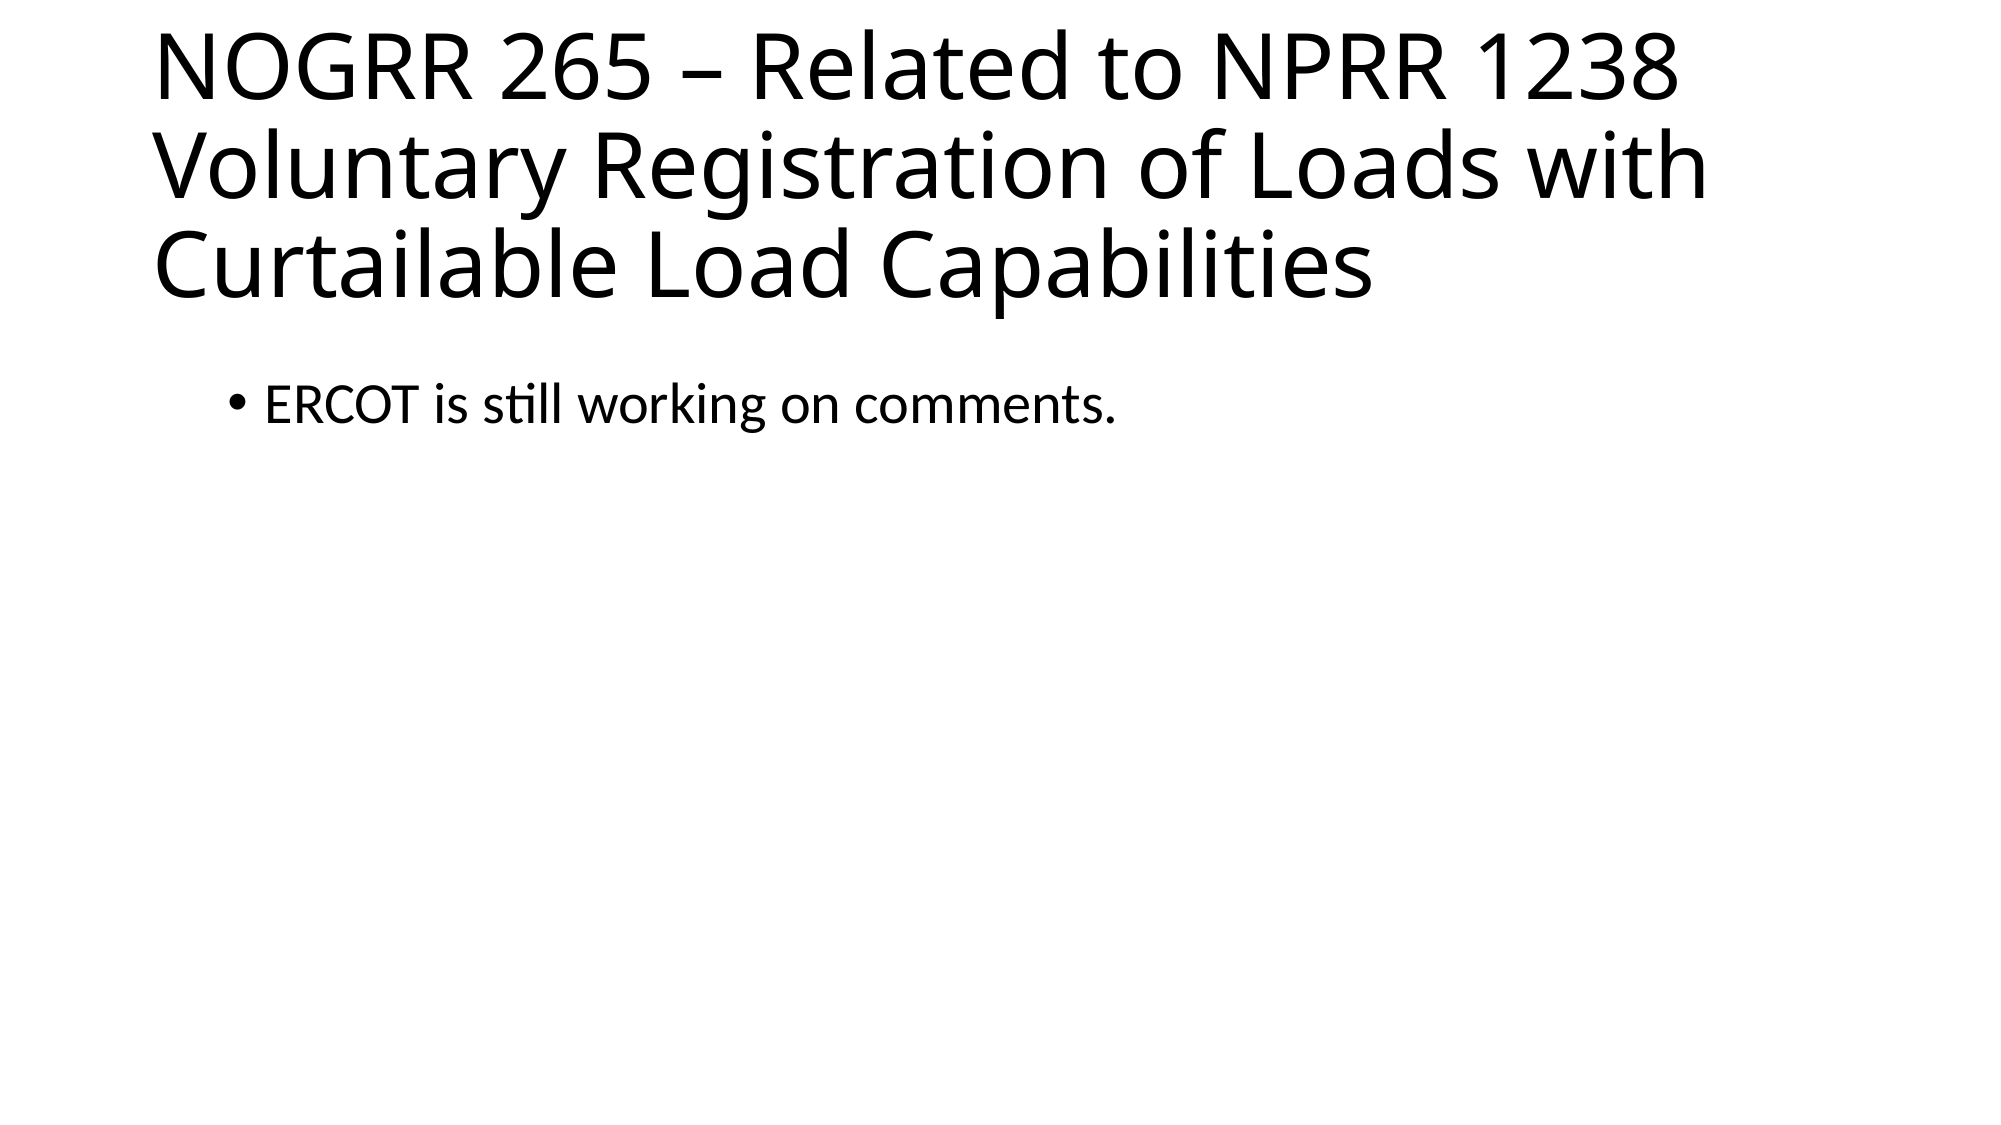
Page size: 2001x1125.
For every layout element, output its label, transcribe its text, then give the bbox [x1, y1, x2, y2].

list ERCOT is still working on comments. [137, 365, 1863, 1014]
title NOGRR 265 – Related to NPRR 1238 Voluntary Registration of Loads with Curtailable Load Capabilities [137, 59, 1863, 278]
